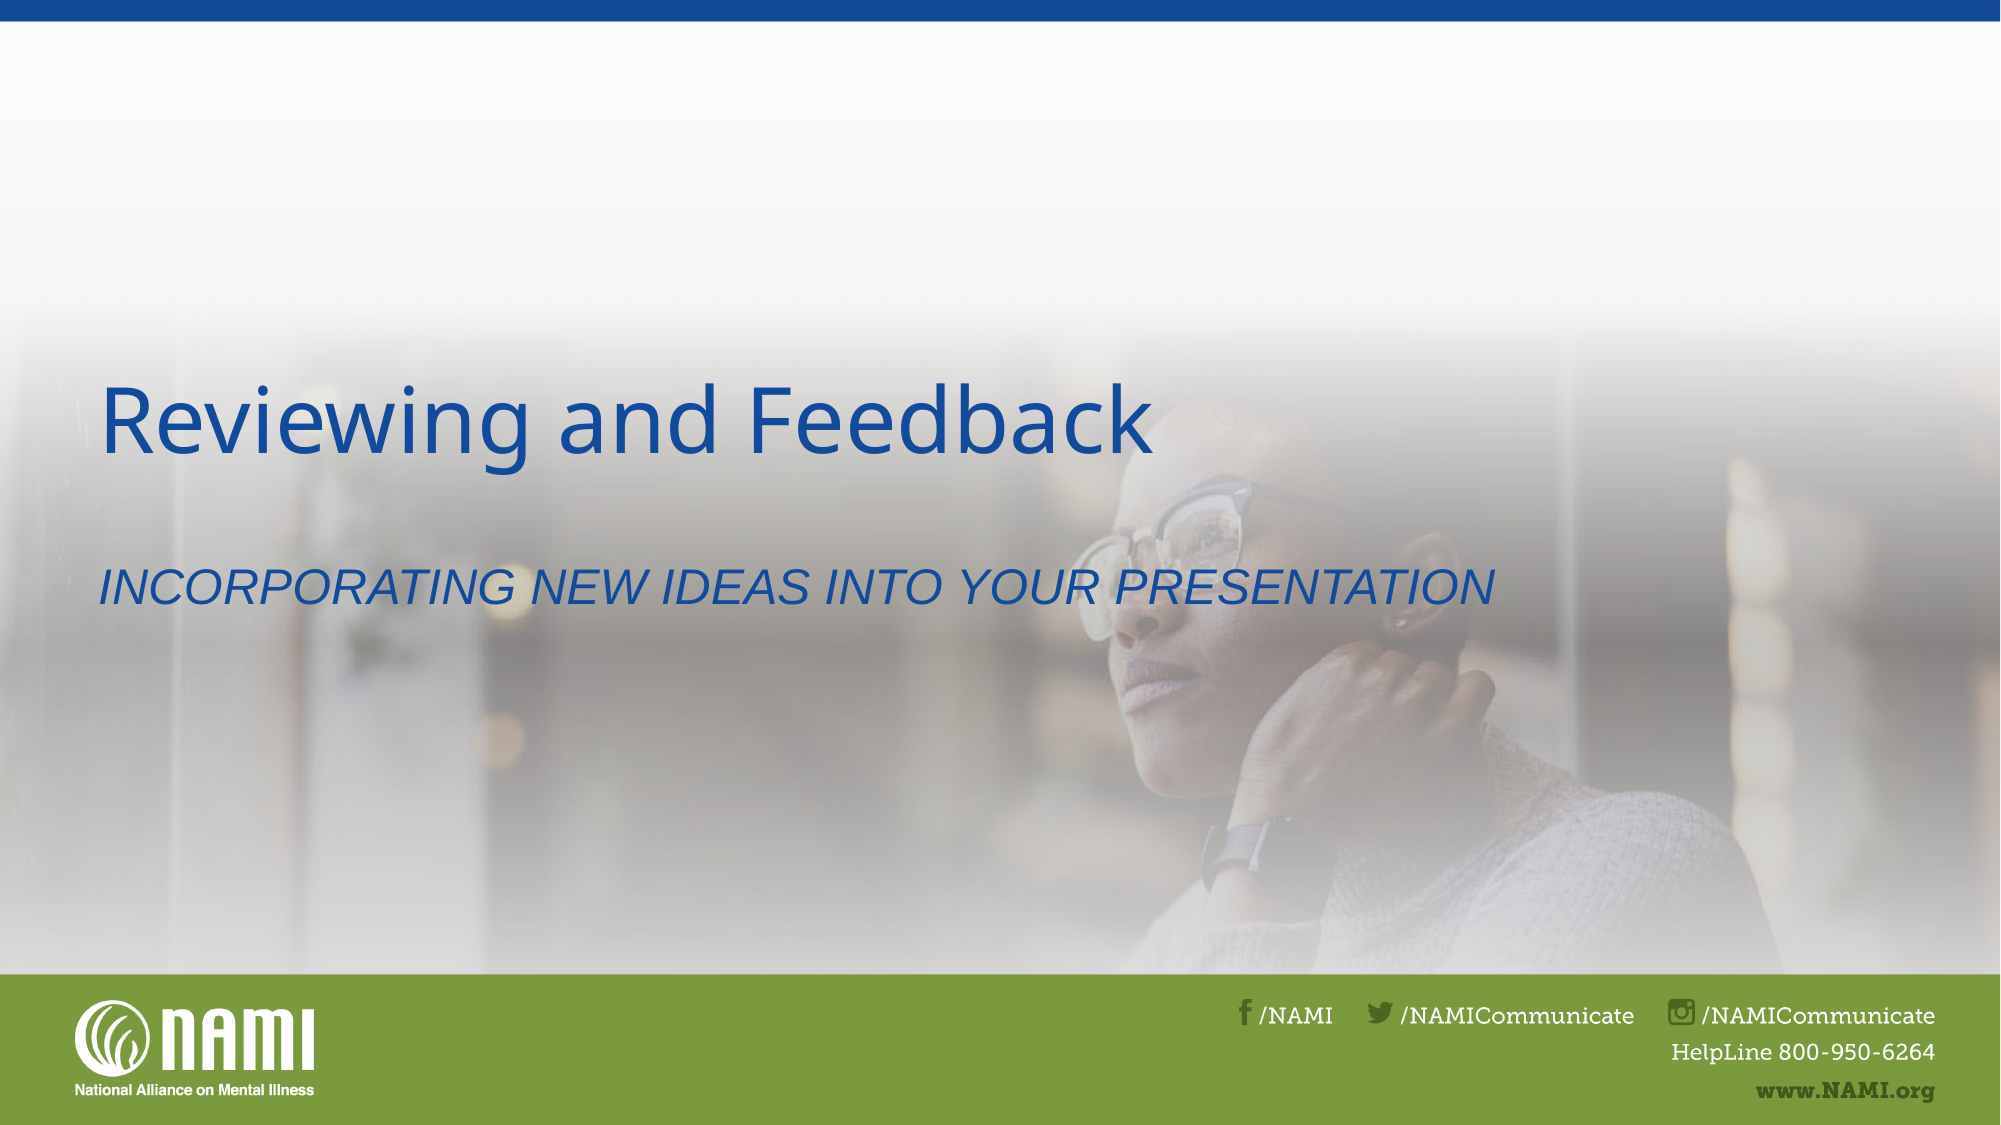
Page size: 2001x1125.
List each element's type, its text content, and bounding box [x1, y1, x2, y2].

picture [0, 0, 2001, 1125]
subtitle Incorporating new ideas into your presentation [83, 553, 1750, 863]
title Reviewing and Feedback [83, 315, 1863, 533]
